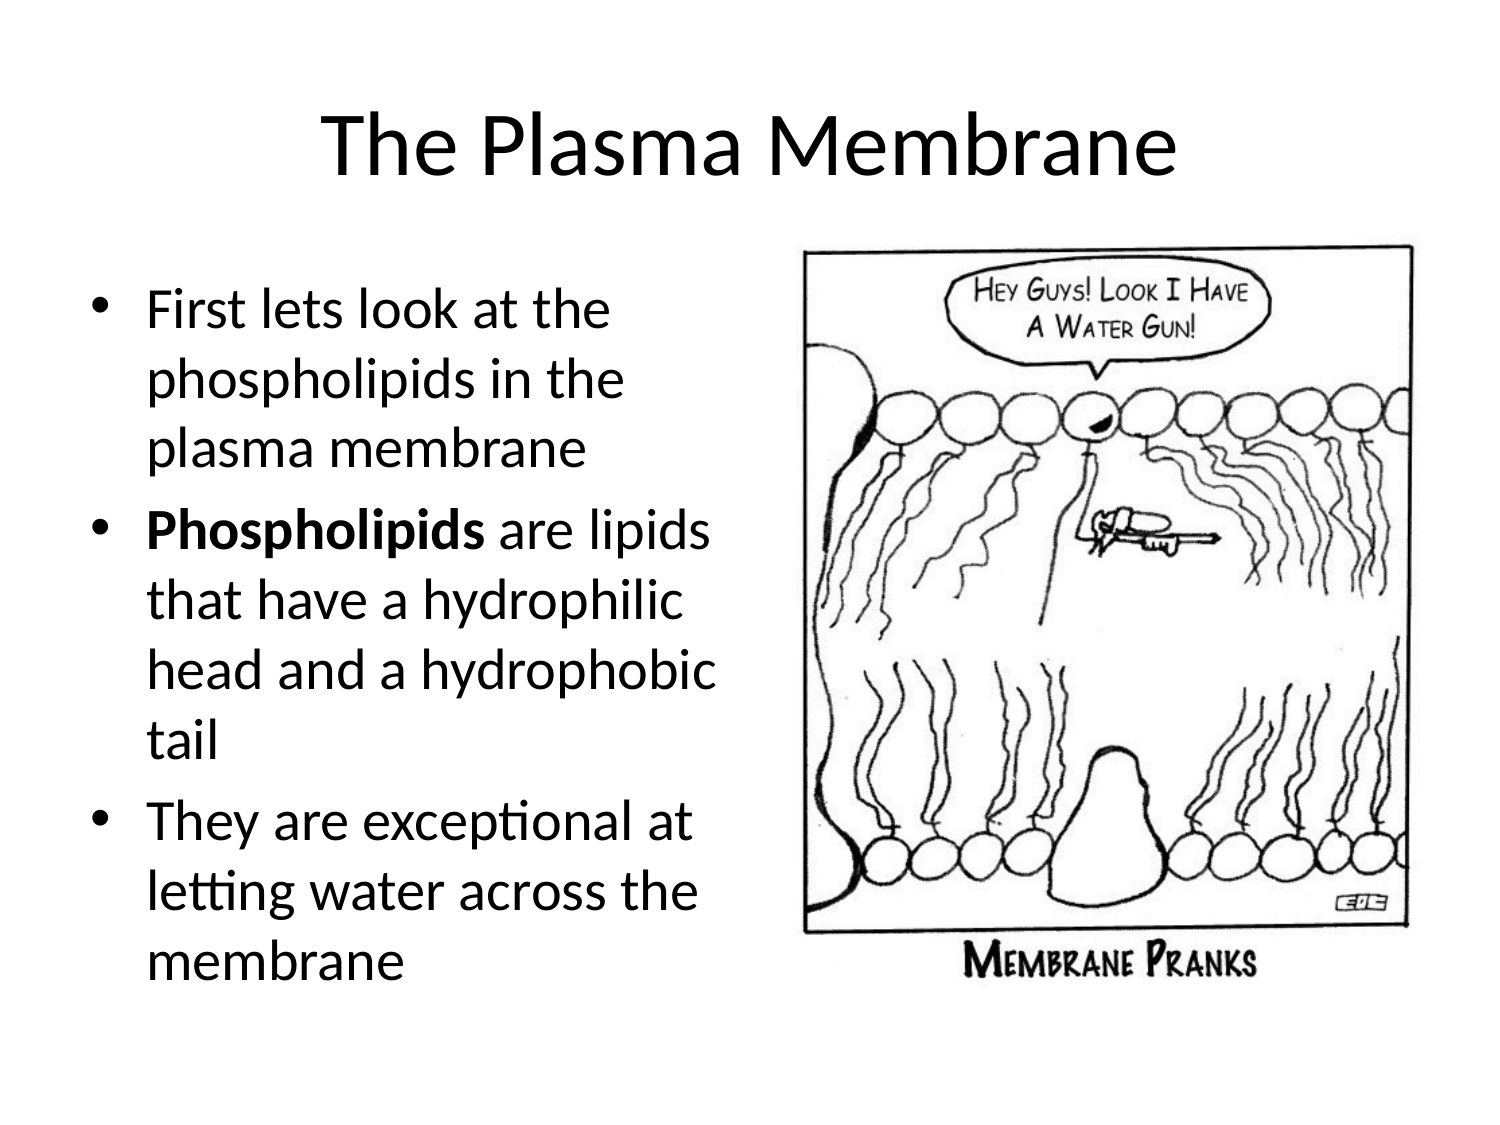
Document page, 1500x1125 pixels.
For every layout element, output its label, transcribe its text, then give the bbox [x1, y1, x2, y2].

title The Plasma Membrane [75, 45, 1425, 233]
list First lets look at the phospholipids in the plasma membrane Phospholipids are lipids that have a hydrophilic head and a hydrophobic tail They are exceptional at letting water across the membrane [75, 262, 738, 1005]
picture [774, 224, 1448, 1013]
